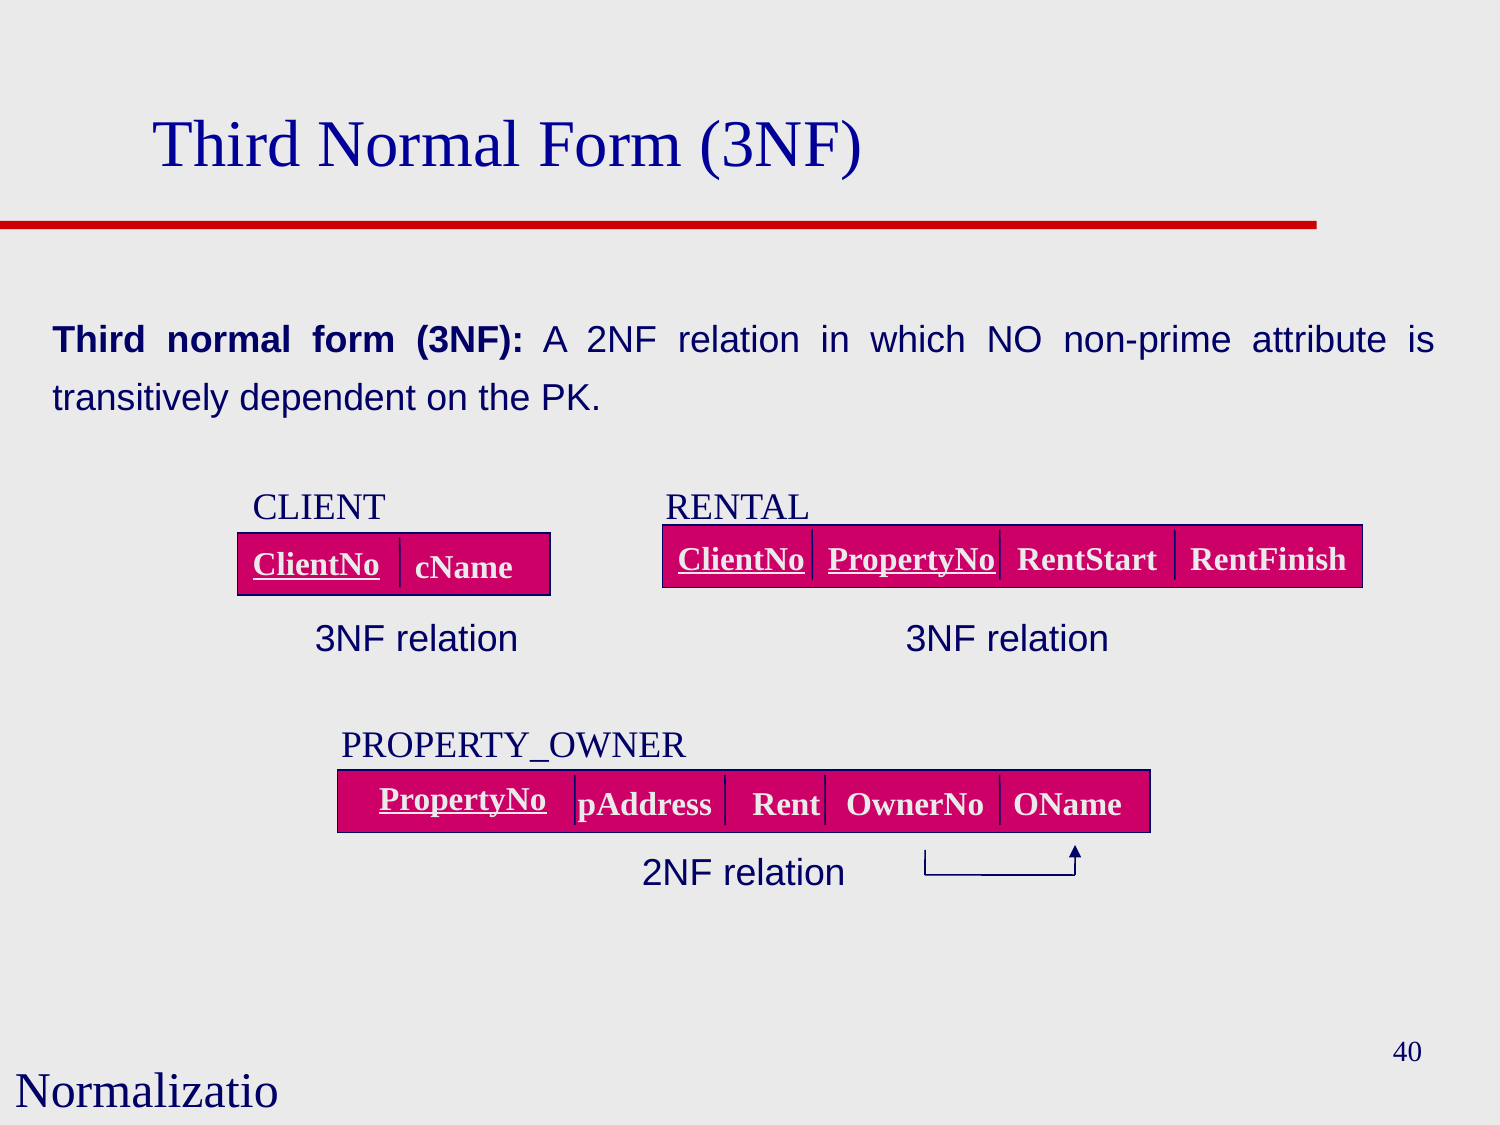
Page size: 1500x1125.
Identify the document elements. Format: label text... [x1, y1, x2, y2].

text_box OwnerNo [831, 774, 998, 830]
text_box PropertyNo [813, 529, 1002, 585]
title Third Normal Form (3NF) [137, 0, 1413, 188]
text_box Third normal form (3NF): A 2NF relation in which NO non-prime attribute is transitively dependent on the PK. 3NF relation 3NF relation 2NF relation [37, 294, 1450, 900]
slide_number 40 [1124, 1012, 1438, 1088]
text_box RentStart [1002, 529, 1173, 585]
text_box RENTAL [650, 474, 826, 535]
text_box [337, 770, 1150, 833]
text_box PropertyNo [364, 773, 562, 825]
text_box OName [998, 774, 1137, 830]
text_box [237, 532, 550, 596]
text_box CLIENT [237, 474, 401, 535]
text_box cName [400, 537, 528, 593]
text_box PROPERTY_OWNER [326, 712, 702, 773]
text_box ClientNo [662, 535, 813, 585]
text_box ClientNo [237, 535, 396, 590]
text_box pAddress [562, 774, 728, 830]
text_box Rent [737, 774, 831, 830]
text_box [662, 524, 1363, 588]
text_box RentFinish [1175, 529, 1362, 585]
slide_number Normalization [0, 1050, 313, 1125]
text_box [1068, 845, 1082, 875]
